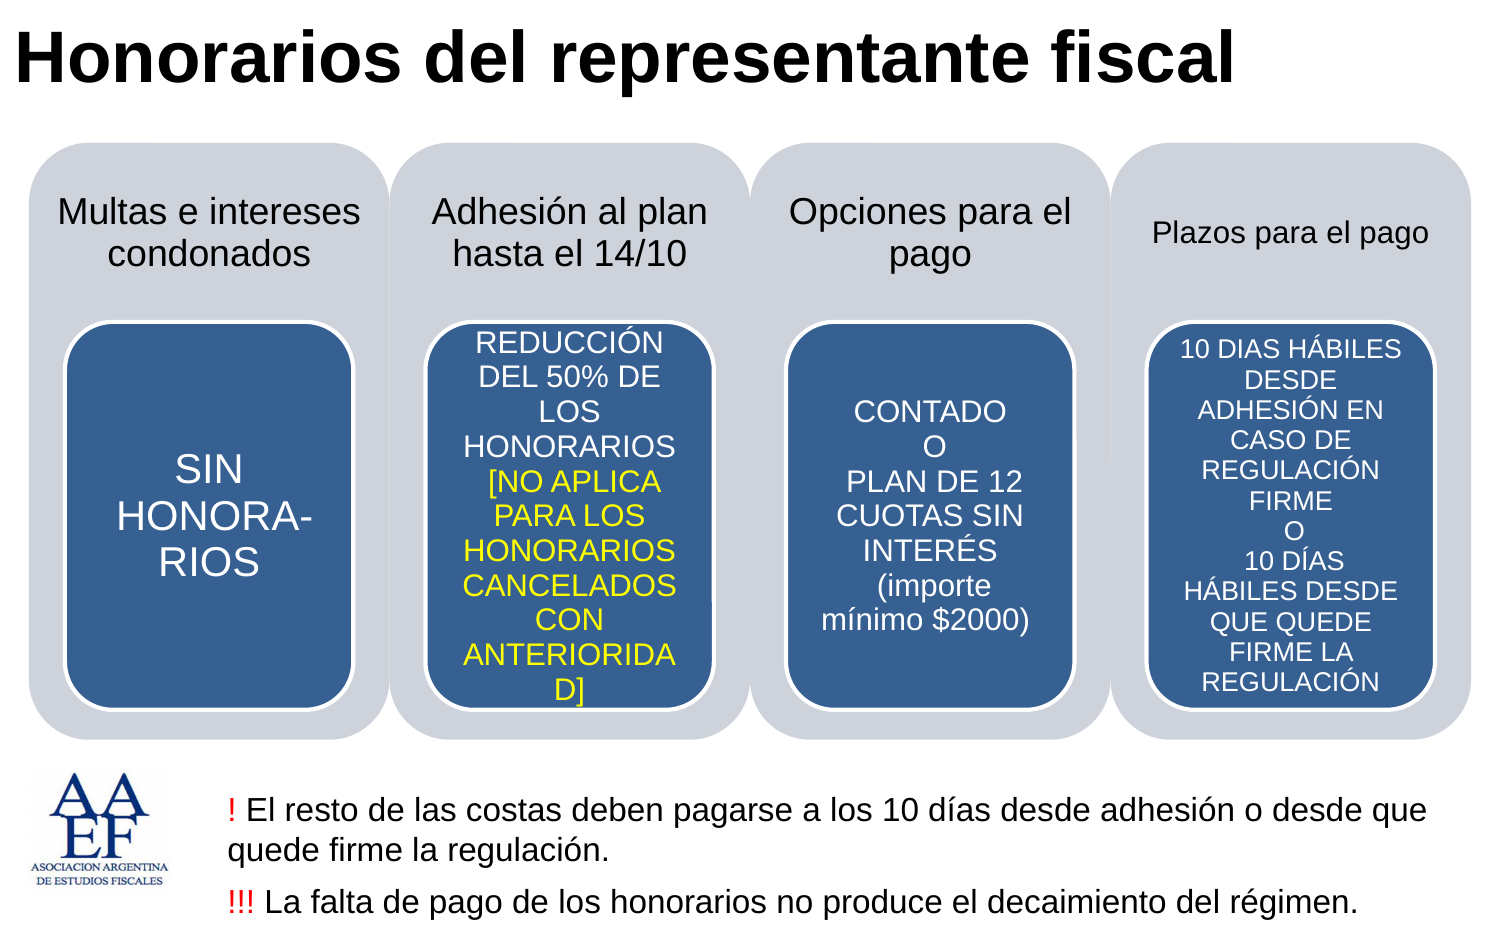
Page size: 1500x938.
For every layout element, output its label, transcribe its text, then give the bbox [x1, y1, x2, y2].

picture [28, 768, 171, 895]
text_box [28, 142, 1472, 740]
text_box Honorarios del representante fiscal [0, 2, 1426, 105]
text_box ! El resto de las costas deben pagarse a los 10 días desde adhesión o desde que quede firme la regulación. !!! La falta de pago de los honorarios no produce el decaimiento del régimen. [212, 781, 1472, 928]
